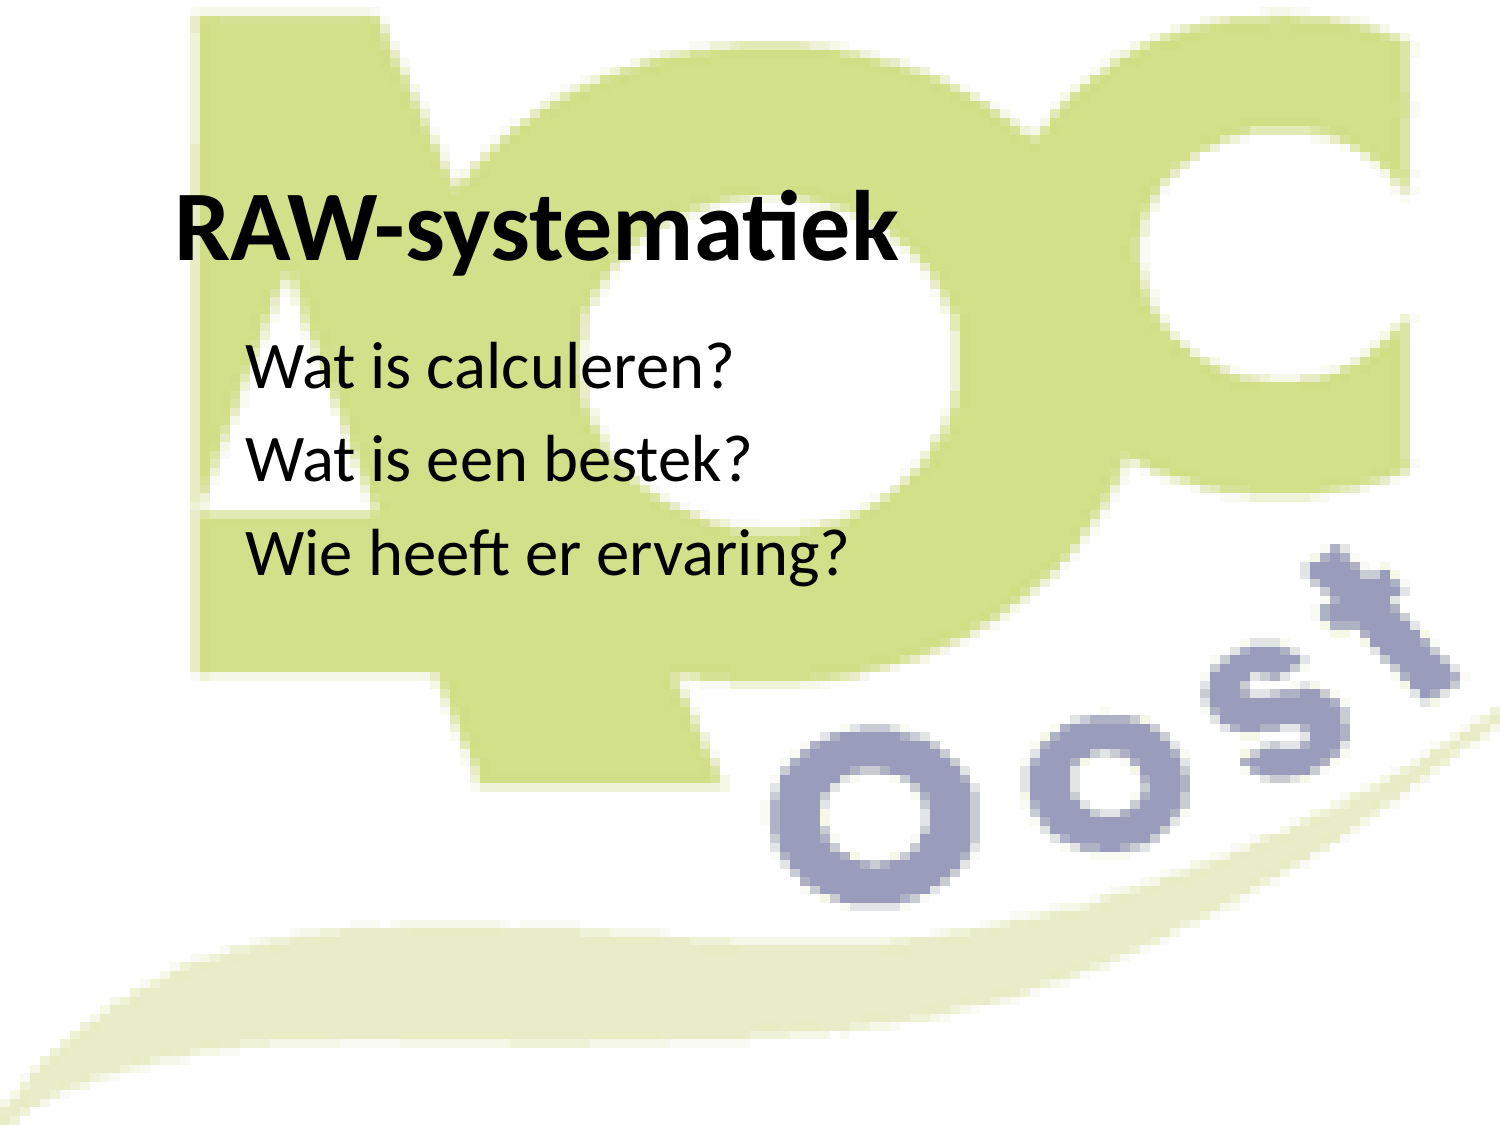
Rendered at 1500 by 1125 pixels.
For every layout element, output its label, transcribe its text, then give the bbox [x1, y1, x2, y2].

subtitle Wat is calculeren? Wat is een bestek? Wie heeft er ervaring? [230, 314, 1281, 894]
title RAW-systematiek [159, 137, 1306, 303]
